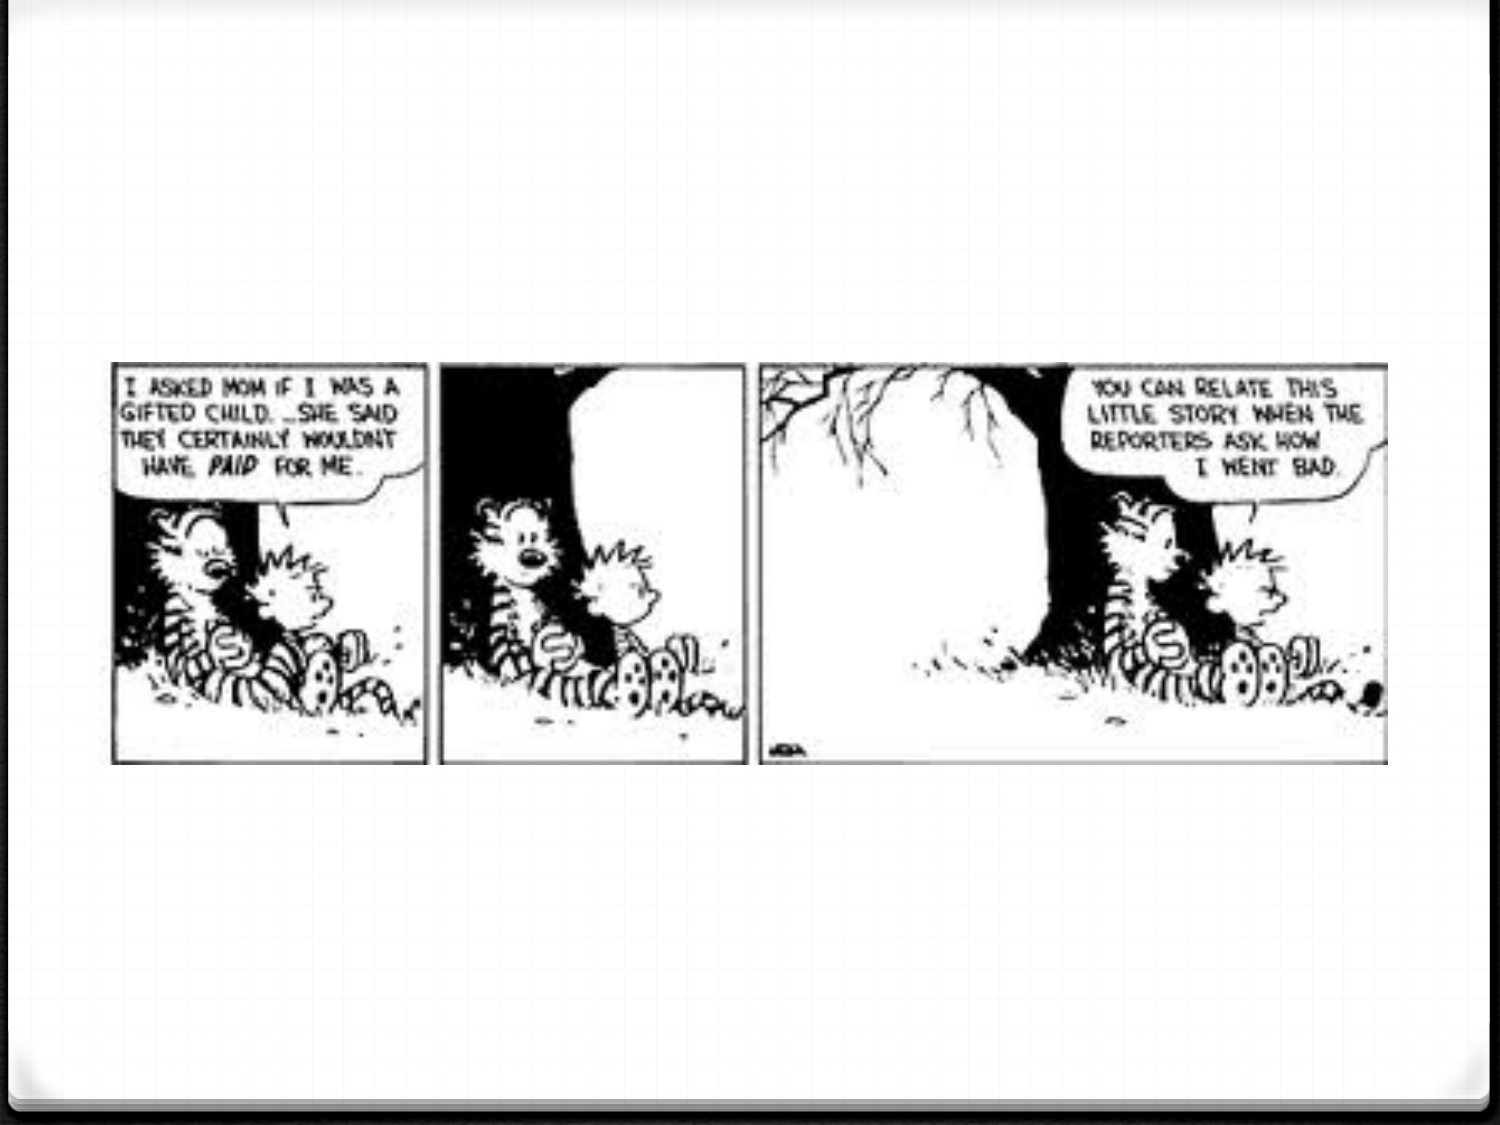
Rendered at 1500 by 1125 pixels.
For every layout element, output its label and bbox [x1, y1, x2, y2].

list [99, 362, 1388, 765]
picture [0, 0, 1500, 1125]
